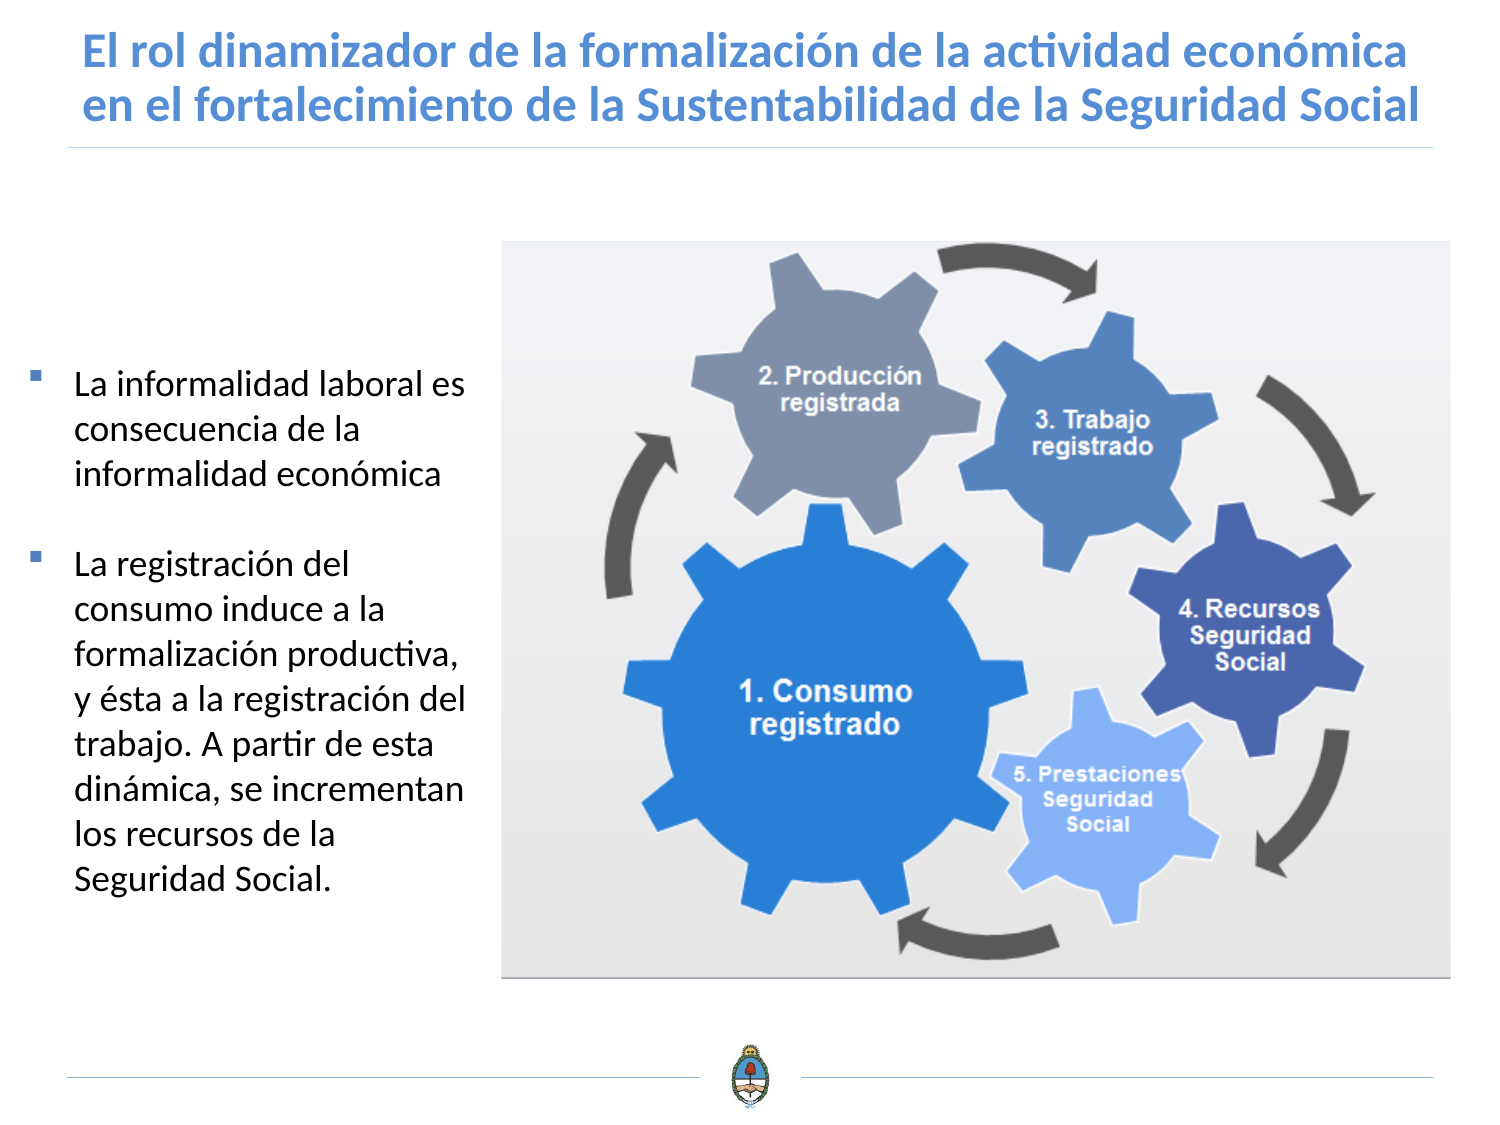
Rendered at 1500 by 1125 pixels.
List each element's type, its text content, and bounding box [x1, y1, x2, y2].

text_box La informalidad laboral es consecuencia de la informalidad económica La registración del consumo induce a la formalización productiva, y ésta a la registración del trabajo. A partir de esta dinámica, se incrementan los recursos de la Seguridad Social. [12, 351, 485, 906]
text_box El rol dinamizador de la formalización de la actividad económica en el fortalecimiento de la Sustentabilidad de la Seguridad Social [67, 0, 1451, 158]
picture [0, 0, 1500, 1125]
